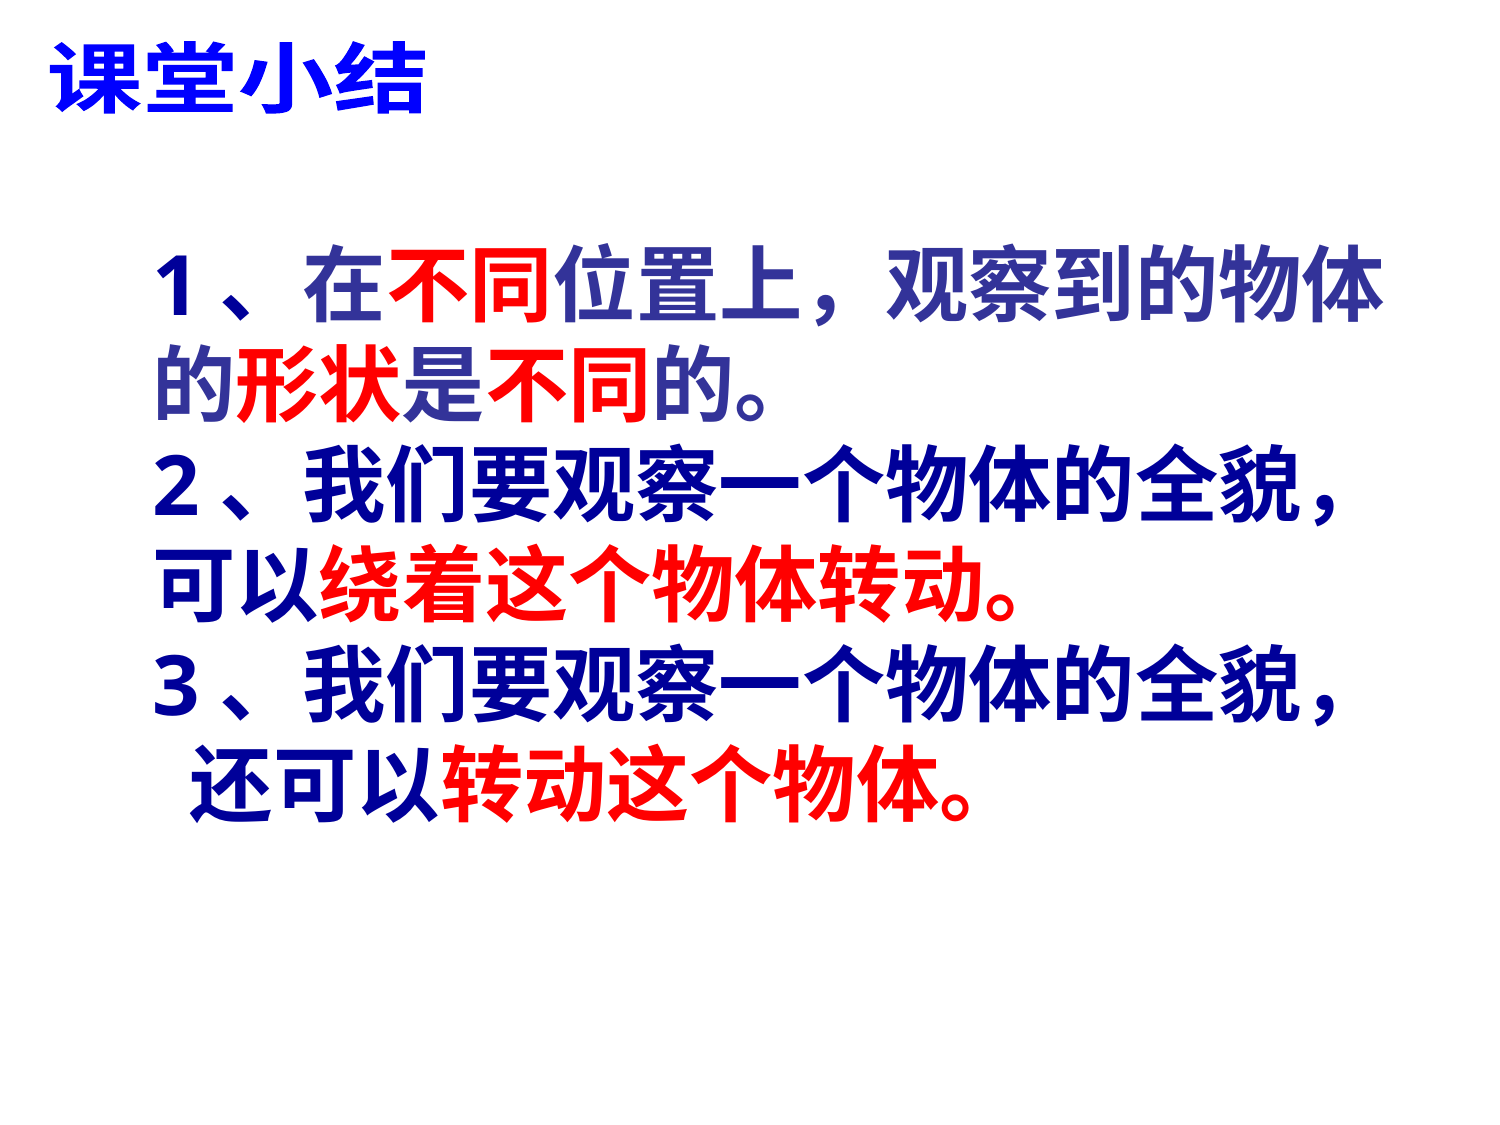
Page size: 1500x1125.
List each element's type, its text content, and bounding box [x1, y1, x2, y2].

text_box 1、在不同位置上，观察到的物体的形状是不同的。 2、我们要观察一个物体的全貌，可以绕着这个物体转动。 3、我们要观察一个物体的全貌， 还可以转动这个物体。 [137, 224, 1413, 840]
